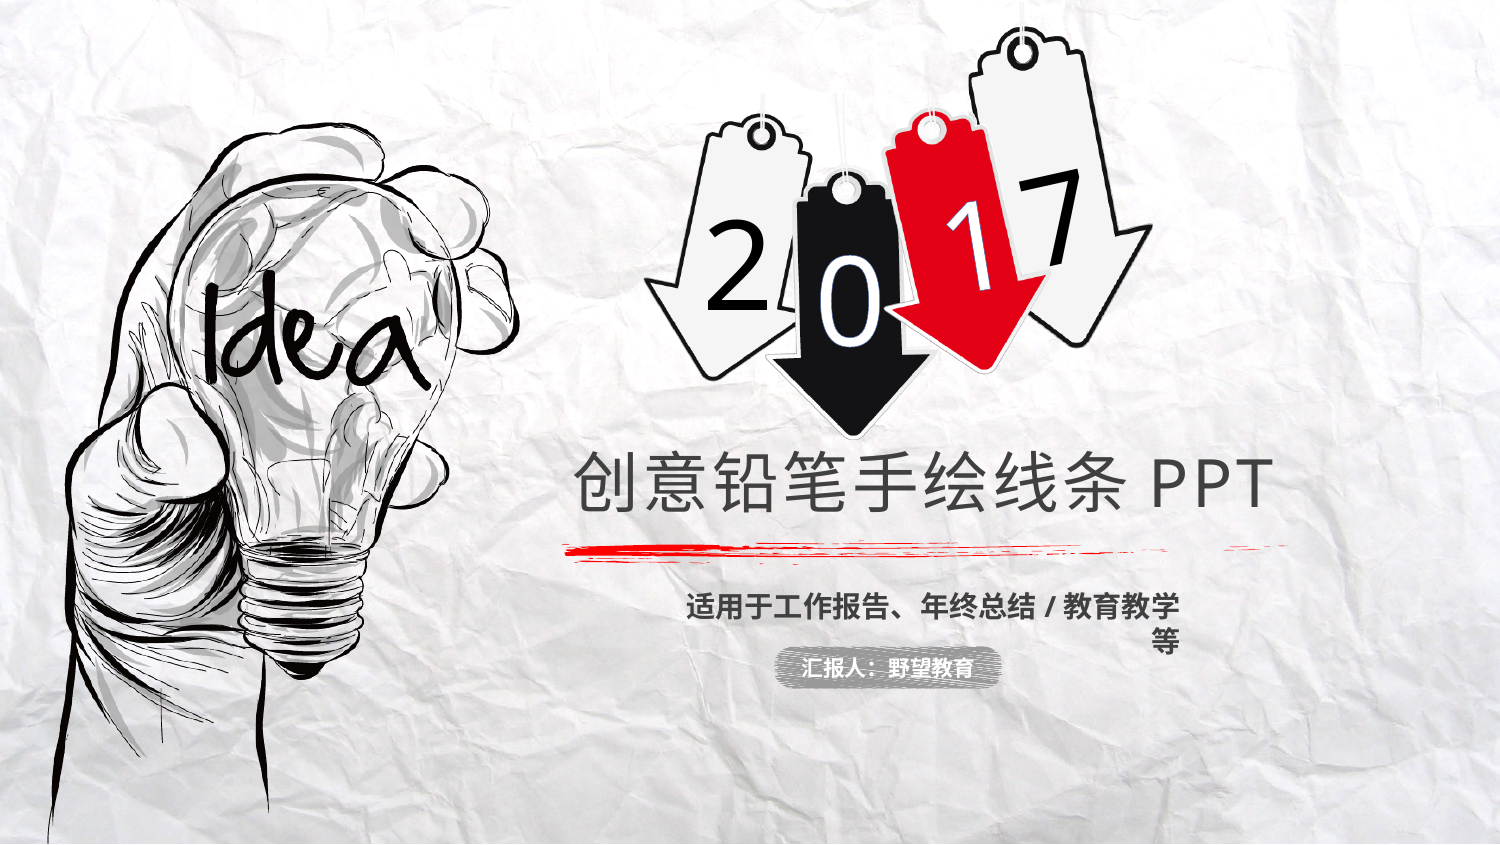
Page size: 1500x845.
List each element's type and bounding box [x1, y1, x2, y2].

text_box [560, 540, 1288, 567]
picture [0, 0, 1500, 844]
